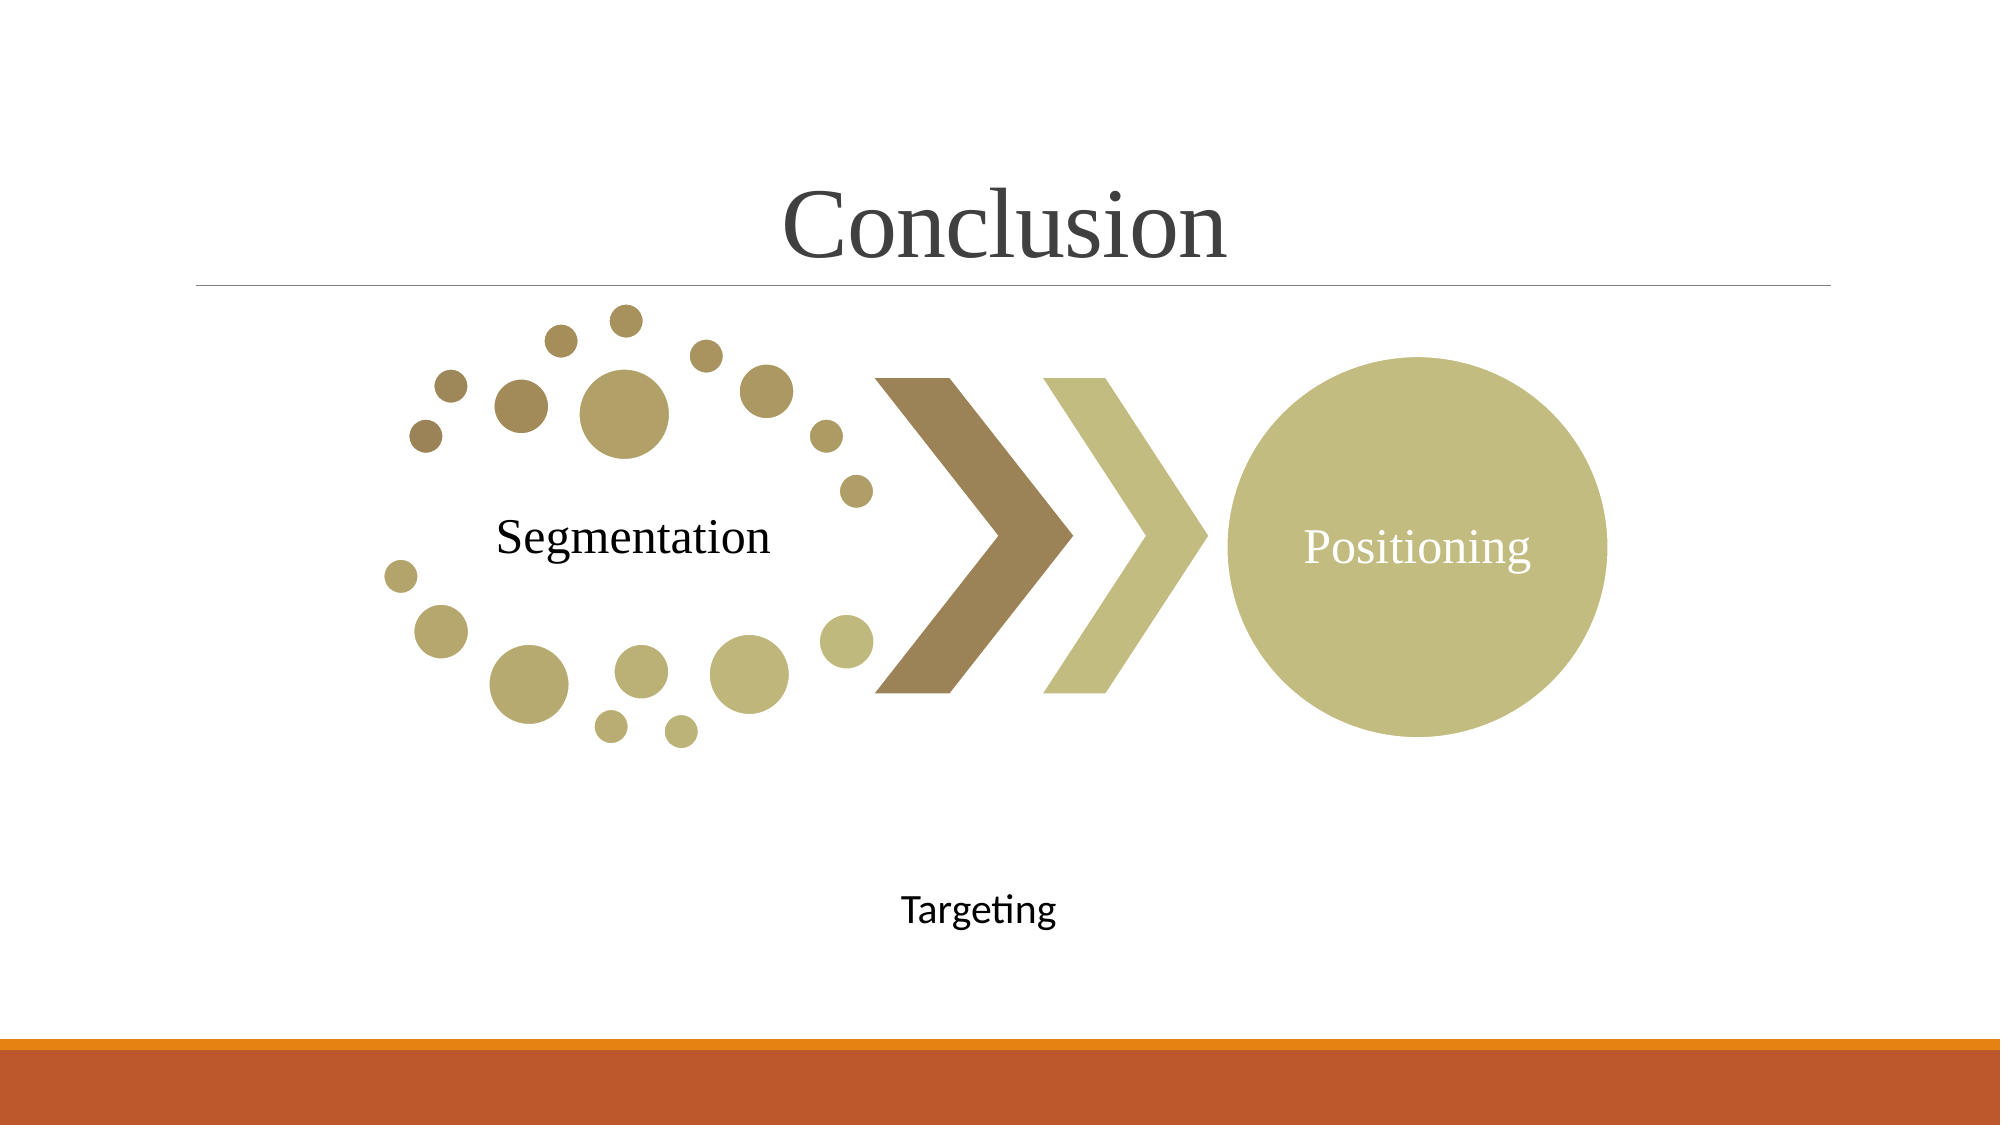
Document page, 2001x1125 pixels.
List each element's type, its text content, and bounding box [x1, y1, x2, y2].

title Conclusion [180, 47, 1830, 285]
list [179, 302, 1831, 964]
